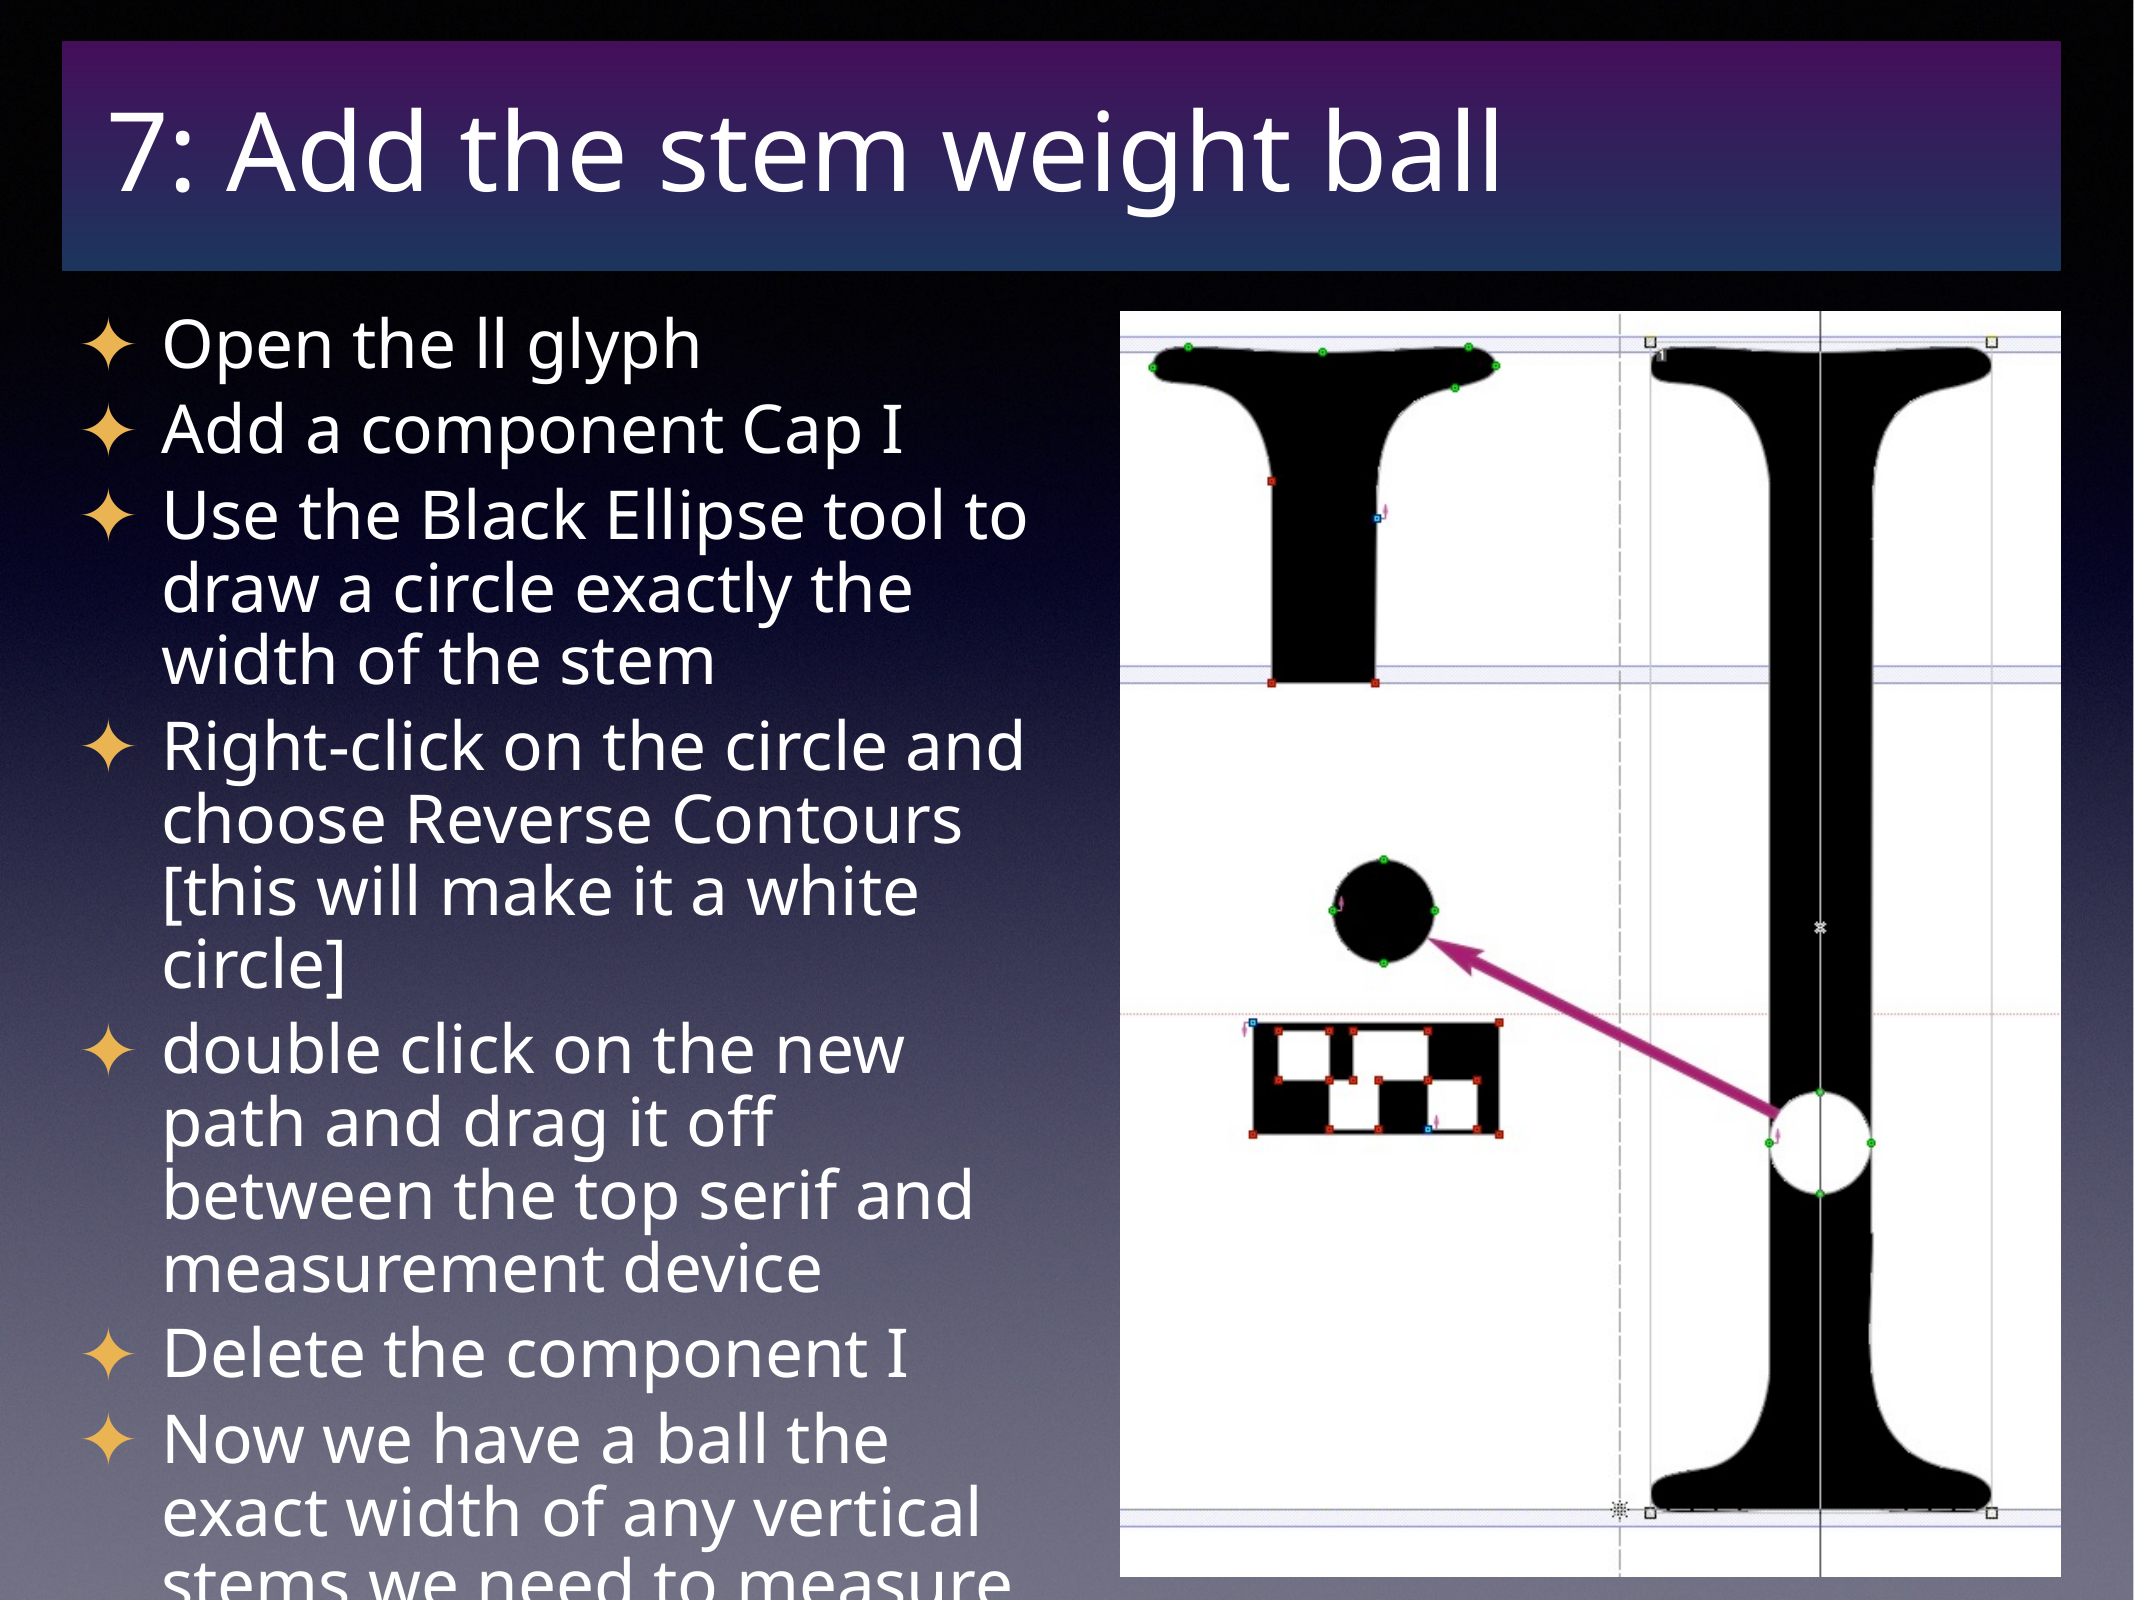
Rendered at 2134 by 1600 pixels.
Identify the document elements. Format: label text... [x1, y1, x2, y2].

list Open the ll glyph Add a component Cap I Use the Black Ellipse tool to draw a circle exactly the width of the stem Right-click on the circle and choose Reverse Contours [this will make it a white circle] double click on the new path and drag it off between the top serif and measurement device Delete the component I Now we have a ball the exact width of any vertical stems we need to measure & adjust as needed [57, 309, 1055, 1445]
title 7: Add the stem weight ball [61, 41, 2061, 272]
picture [0, 0, 2134, 1600]
